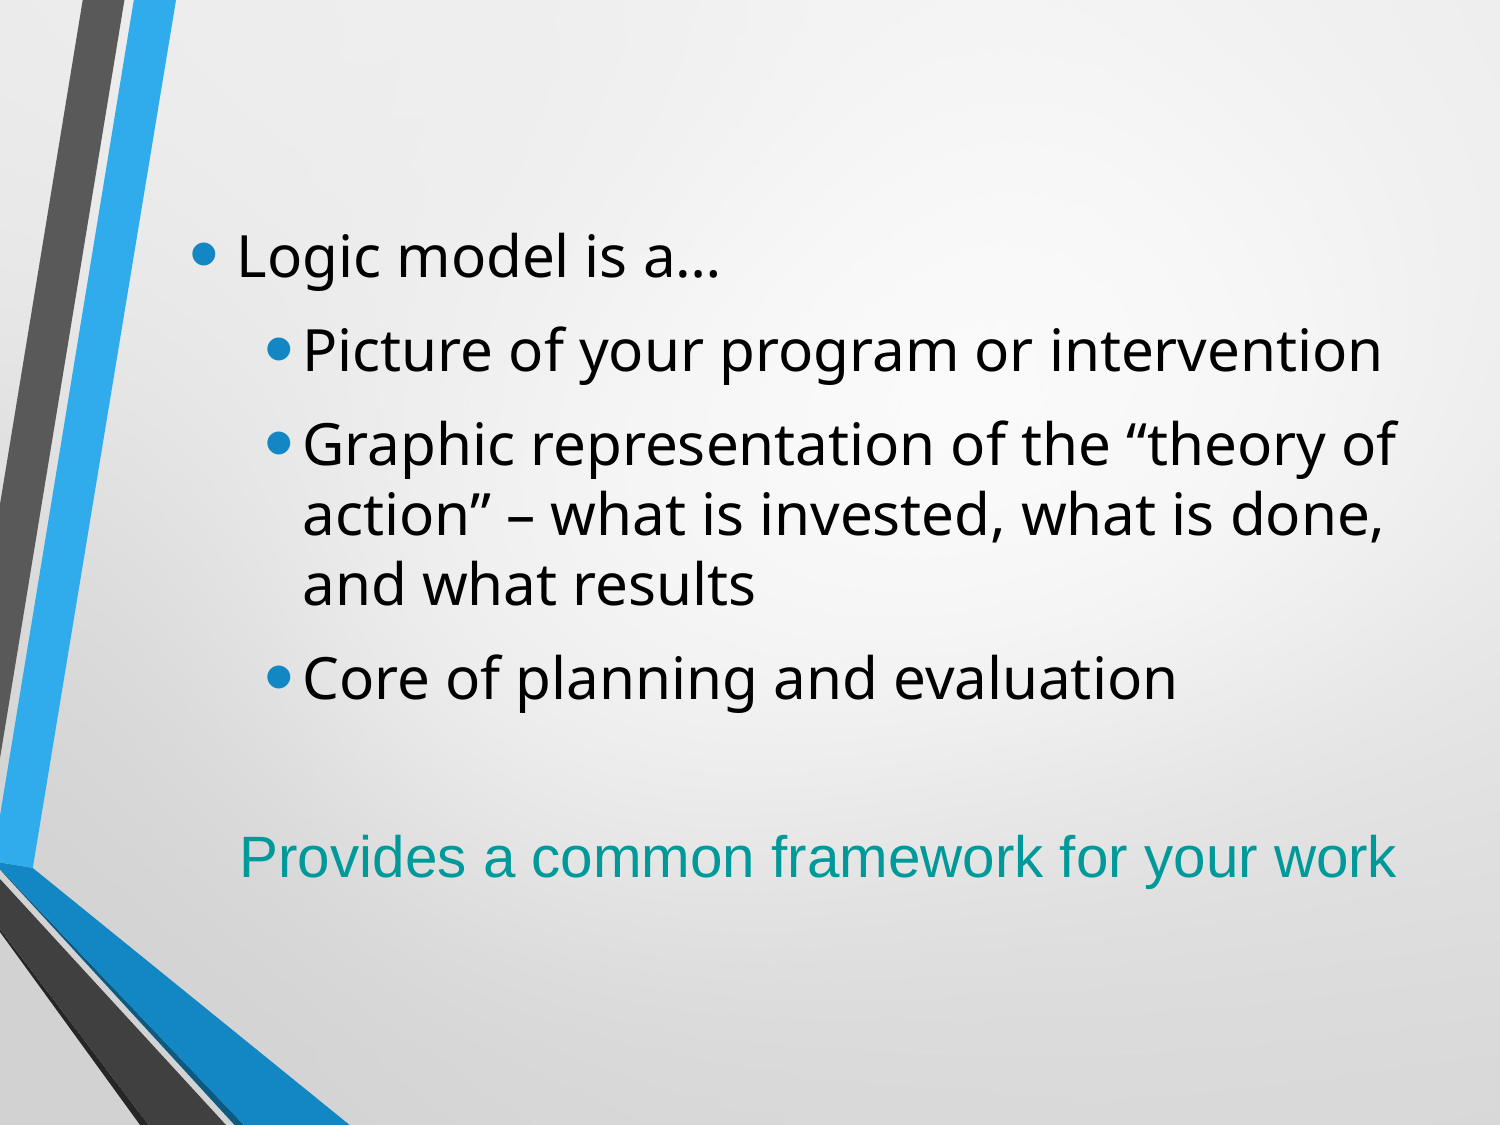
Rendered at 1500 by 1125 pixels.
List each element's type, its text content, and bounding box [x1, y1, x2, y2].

text_box Provides a common framework for your work [224, 812, 1500, 897]
list Logic model is a… Picture of your program or intervention Graphic representation of the “theory of action” – what is invested, what is done, and what results Core of planning and evaluation [174, 75, 1450, 855]
